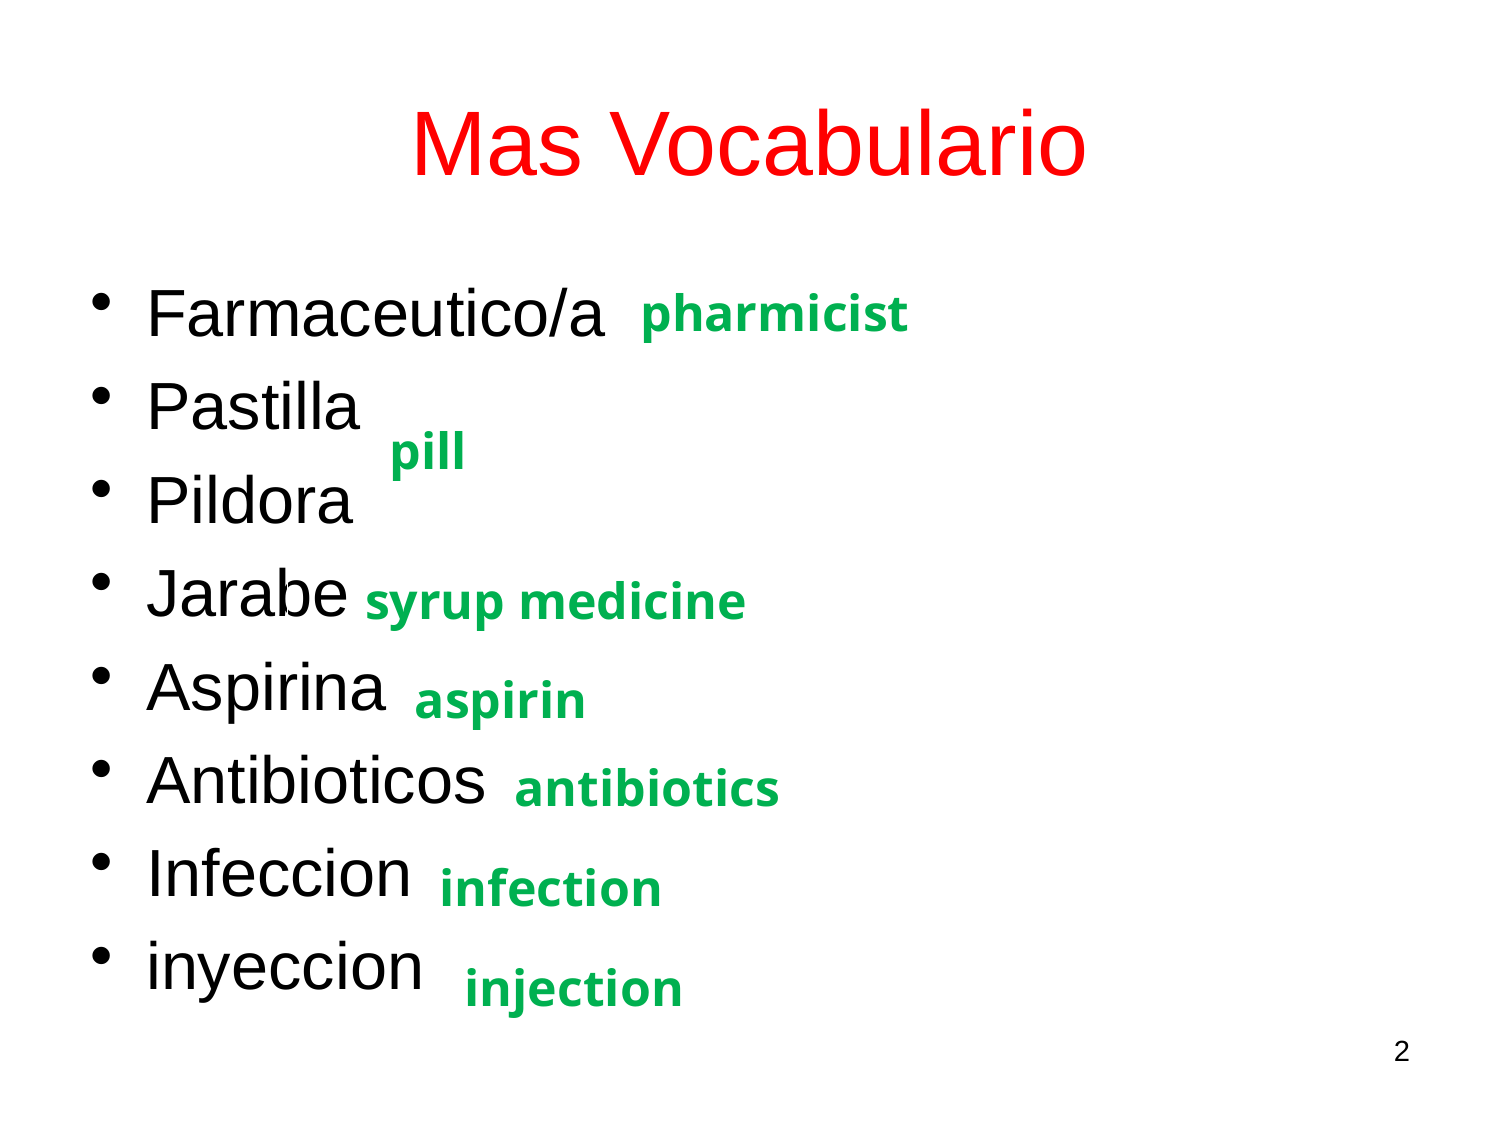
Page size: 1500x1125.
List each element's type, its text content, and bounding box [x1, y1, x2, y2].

text_box infection [425, 849, 750, 924]
text_box injection [450, 949, 775, 1024]
text_box antibiotics [500, 749, 825, 824]
title Mas Vocabulario [75, 45, 1425, 233]
text_box aspirin [399, 661, 725, 737]
list Farmaceutico/a Pastilla Pildora Jarabe Aspirina Antibioticos Infeccion inyeccion [75, 262, 1425, 1005]
slide_number 2 [1074, 1024, 1425, 1103]
text_box syrup medicine [287, 562, 825, 638]
text_box pill [375, 411, 700, 487]
text_box pharmicist [612, 274, 938, 349]
